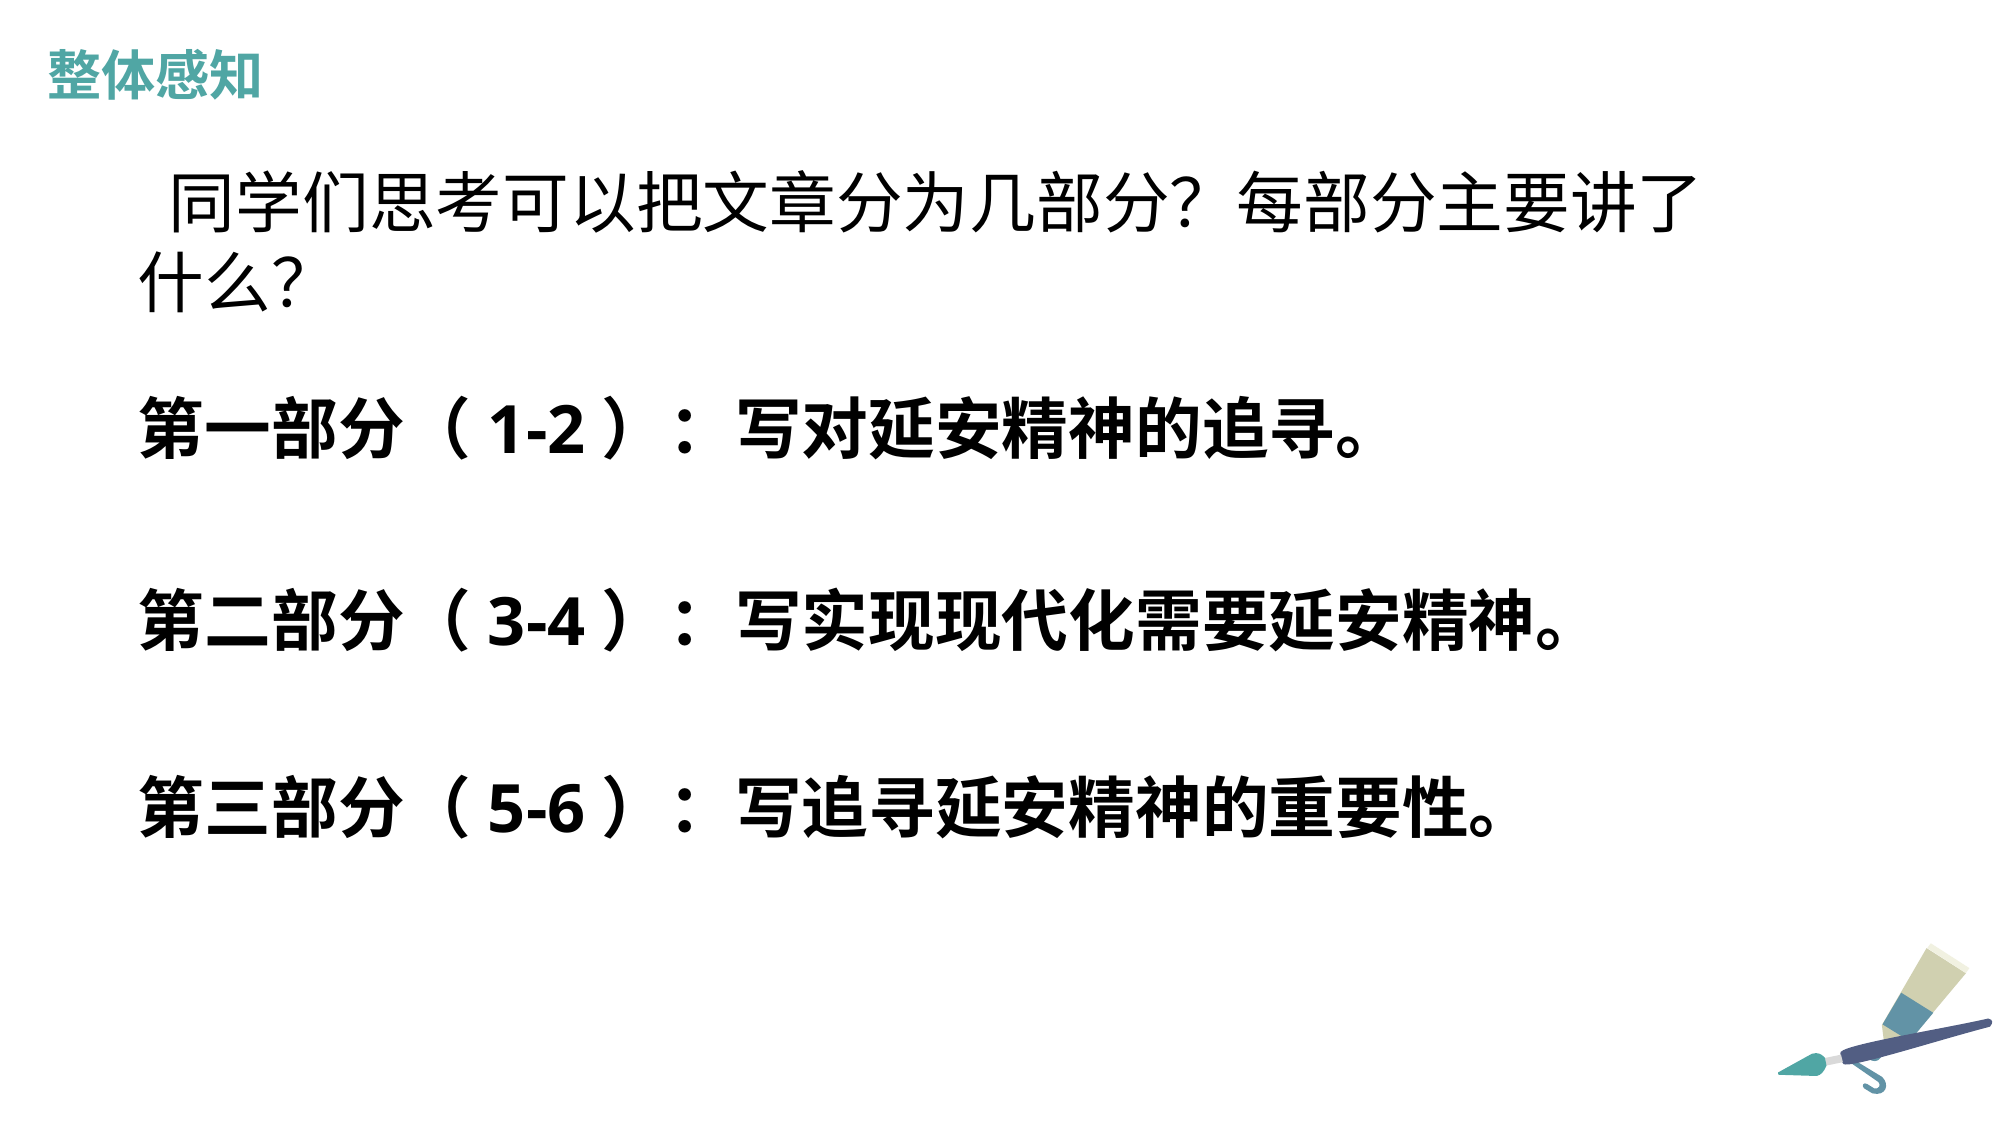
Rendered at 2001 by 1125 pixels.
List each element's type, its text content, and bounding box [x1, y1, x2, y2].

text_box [1811, 945, 1974, 1125]
text_box 整体感知 [32, 33, 347, 114]
text_box 第一部分（1-2）：写对延安精神的追寻。 [123, 379, 1767, 475]
text_box 第二部分（3-4）：写实现现代化需要延安精神。 [123, 571, 1917, 666]
text_box 第三部分（5-6）：写追寻延安精神的重要性。 [123, 758, 1819, 854]
text_box 同学们思考可以把文章分为几部分？每部分主要讲了什么？ [123, 153, 1779, 288]
